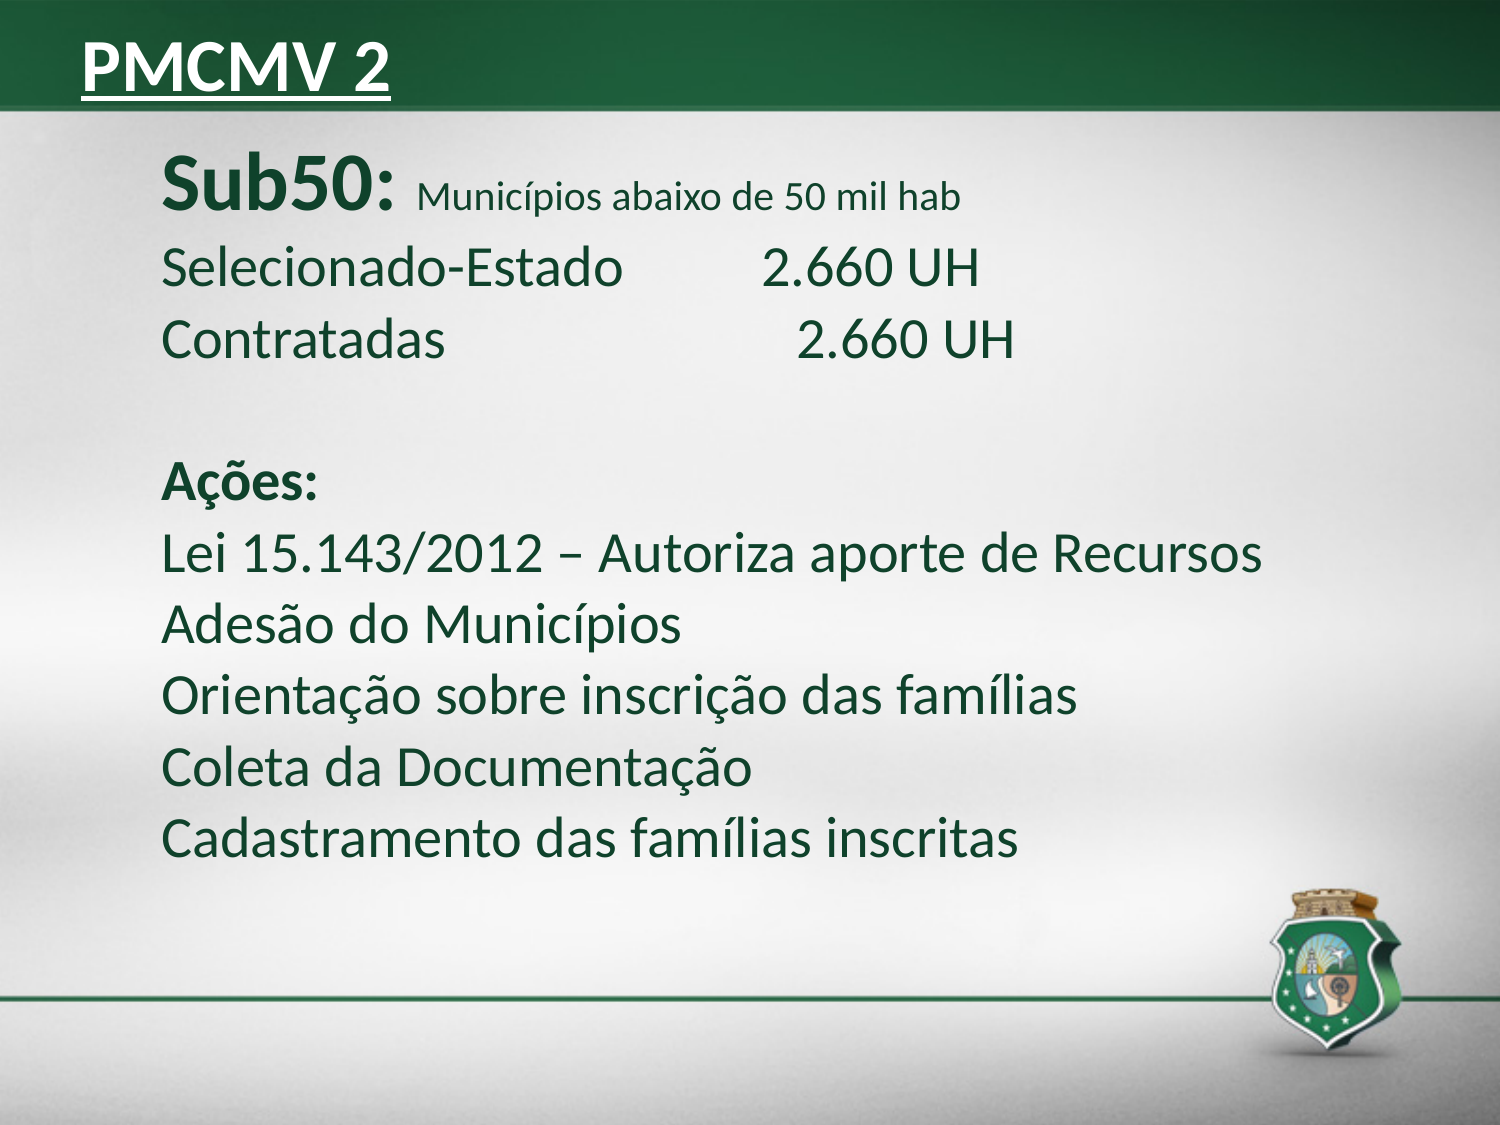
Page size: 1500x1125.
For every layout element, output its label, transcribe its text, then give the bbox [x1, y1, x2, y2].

title Sub50: Municípios abaixo de 50 mil hab Selecionado-Estado 2.660 UH Contratadas 2.660 UH Ações: Lei 15.143/2012 – Autoriza aporte de Recursos Adesão do Municípios Orientação sobre inscrição das famílias Coleta da Documentação Cadastramento das famílias inscritas [147, 231, 1423, 835]
text_box PMCMV 2 [66, 7, 407, 114]
picture [0, 0, 1500, 1125]
